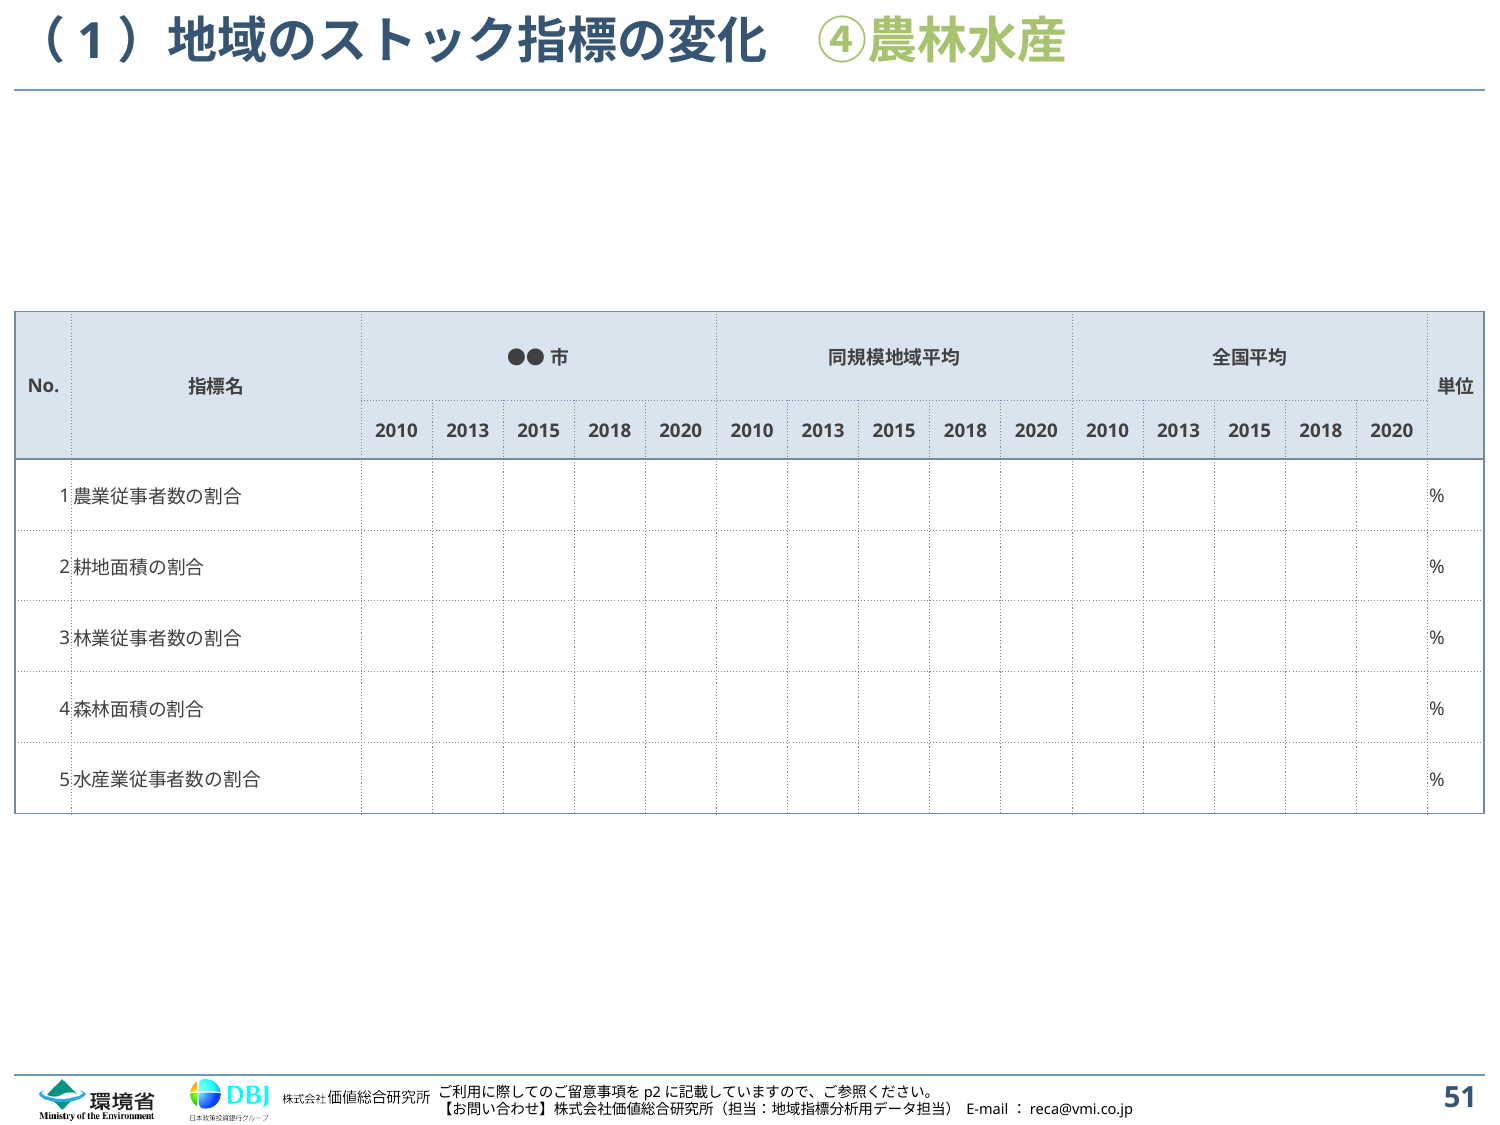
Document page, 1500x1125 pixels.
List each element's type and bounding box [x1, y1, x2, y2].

table_header [16, 312, 1483, 458]
table_cell [16, 460, 1483, 813]
title [0, 0, 1500, 87]
slide_number [1427, 1070, 1493, 1112]
picture [186, 1076, 434, 1125]
table_cell [361, 400, 1428, 458]
picture [36, 1079, 157, 1124]
